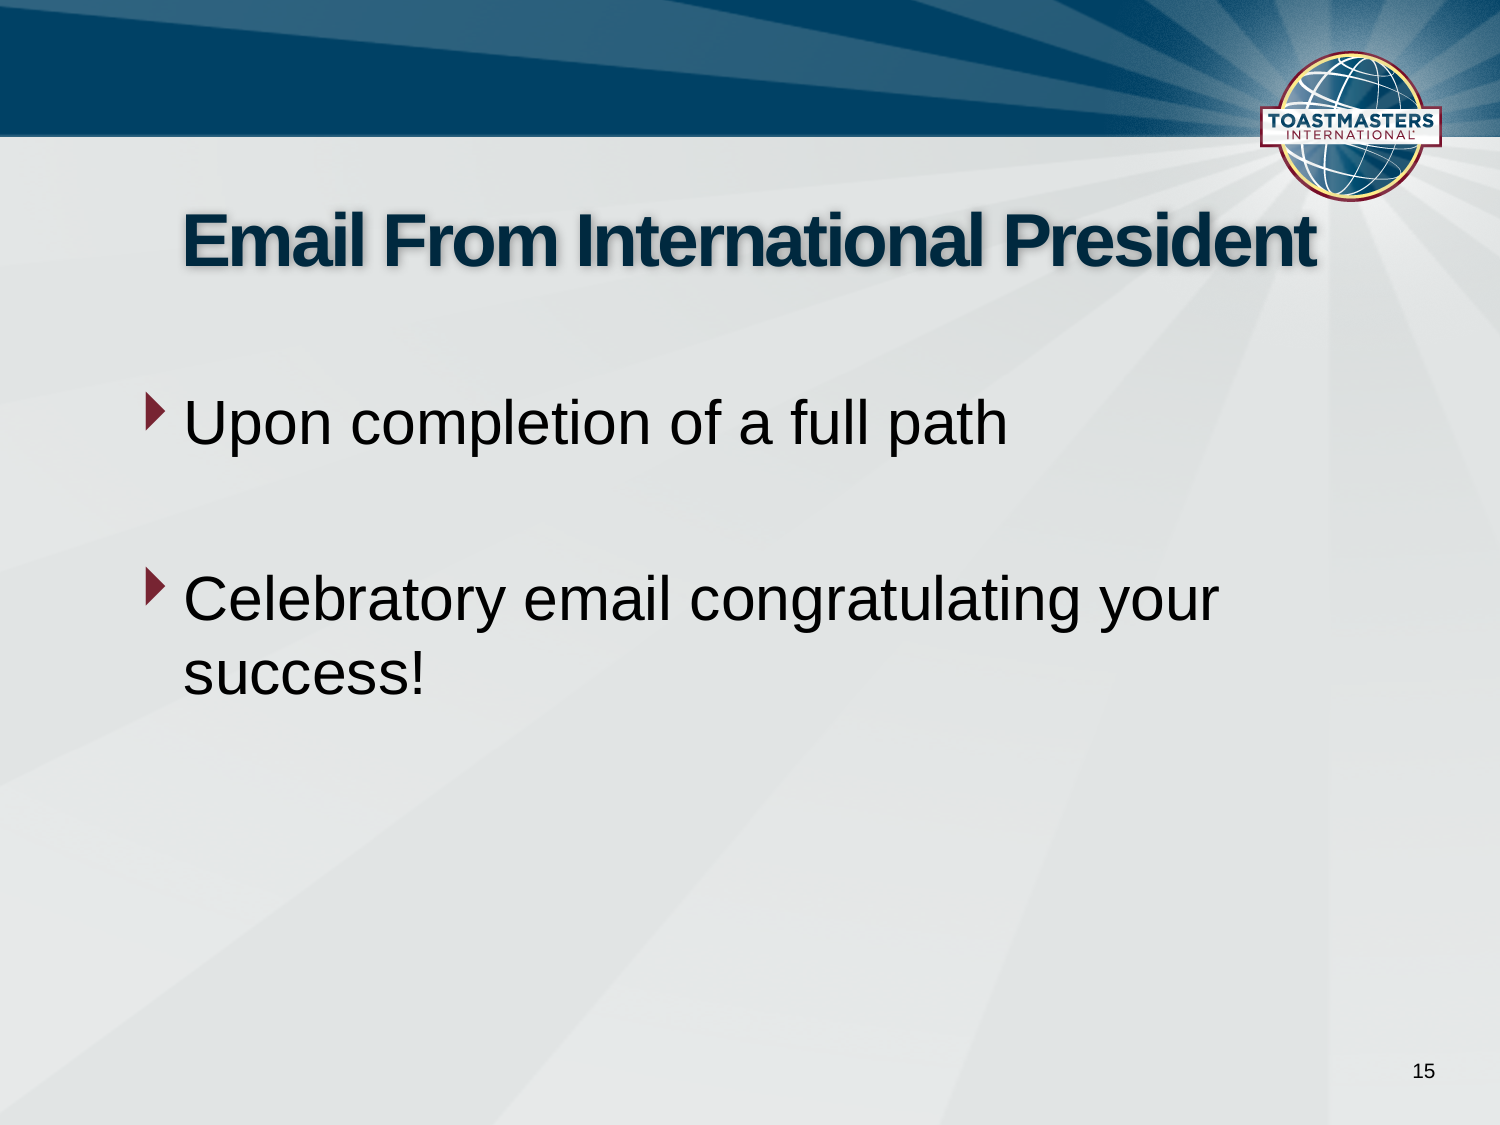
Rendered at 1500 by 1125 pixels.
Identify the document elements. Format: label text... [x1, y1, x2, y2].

picture [0, 0, 1500, 1125]
title Email From International President [112, 149, 1388, 338]
text_box 15 [1387, 1050, 1450, 1090]
list Upon completion of a full path Celebratory email congratulating your success! [112, 374, 1388, 963]
